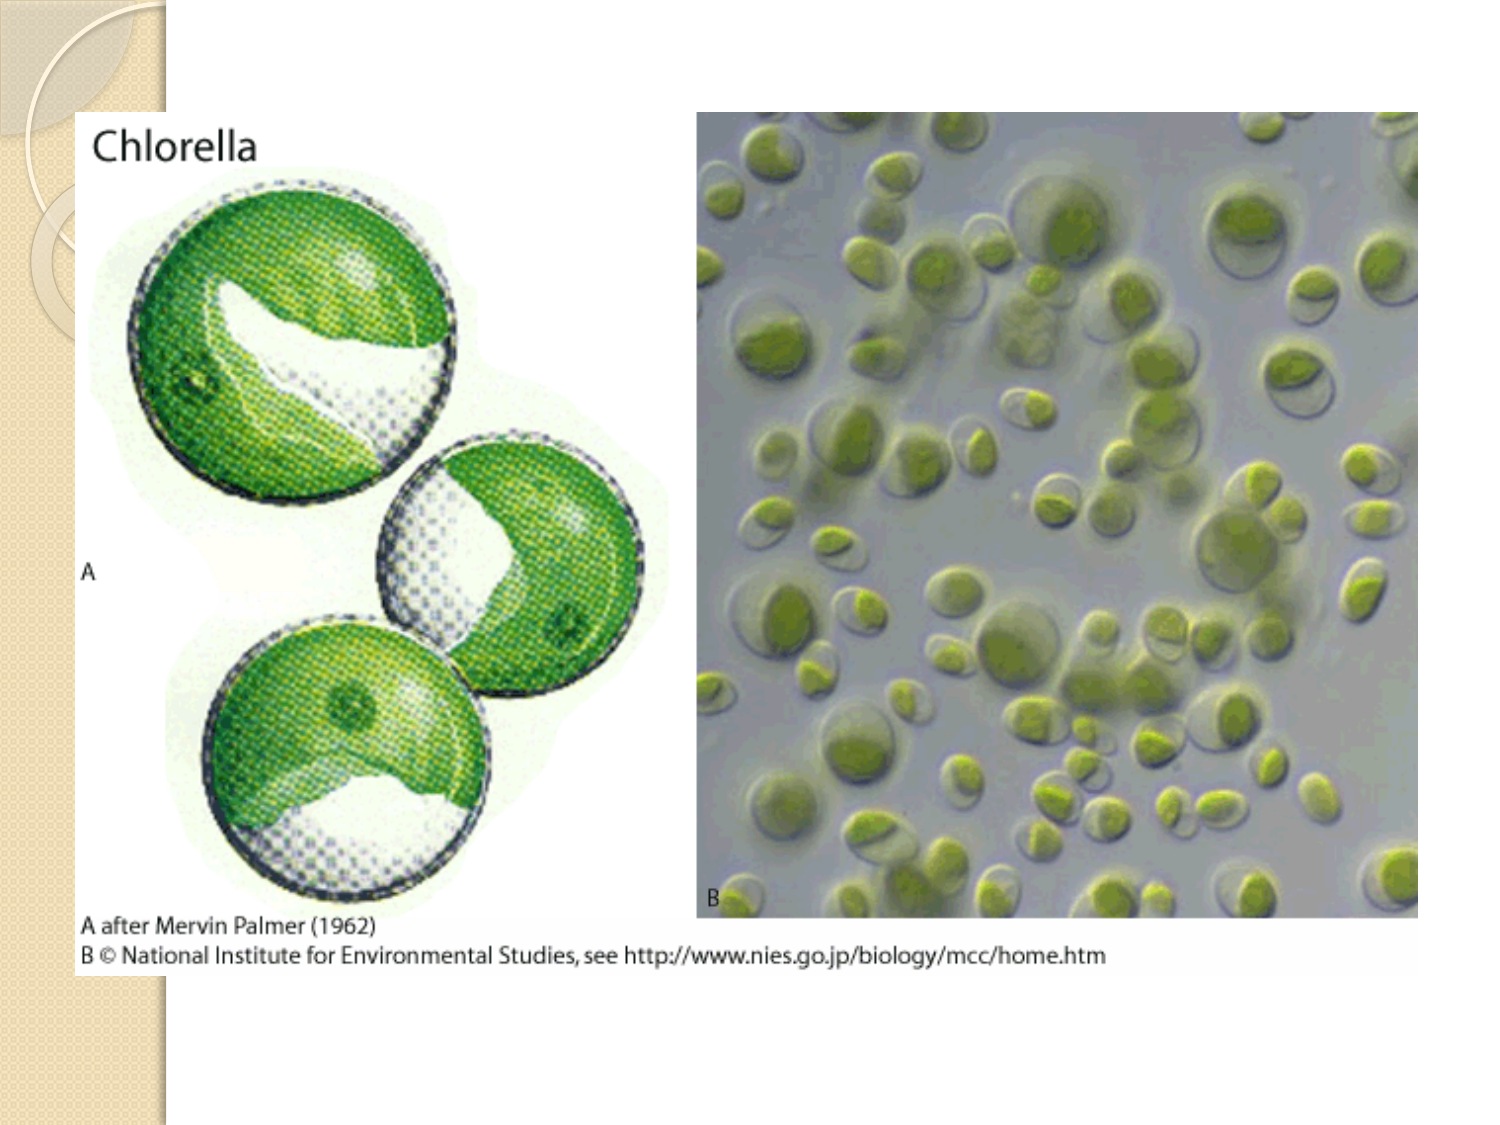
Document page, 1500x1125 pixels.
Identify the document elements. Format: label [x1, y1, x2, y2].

list [74, 112, 1418, 976]
